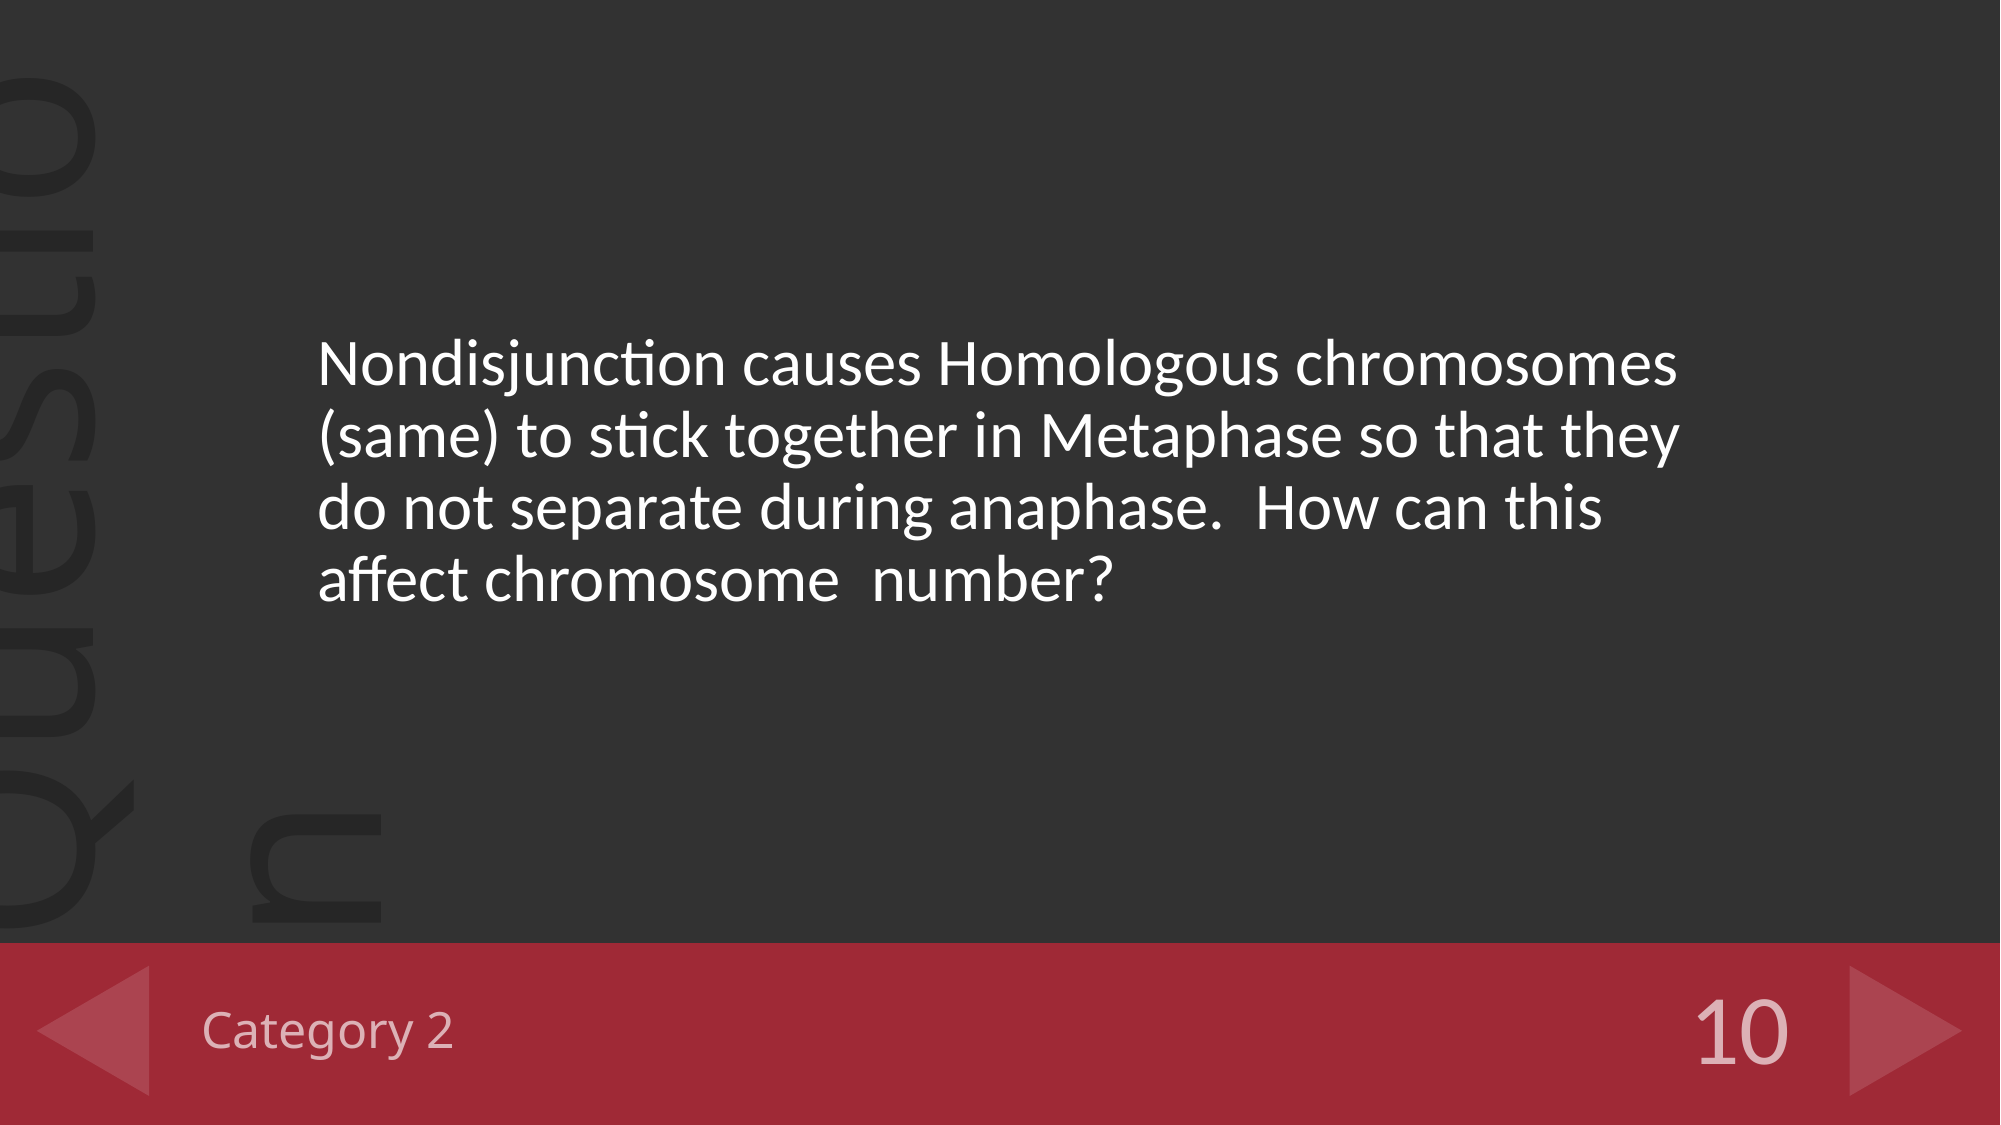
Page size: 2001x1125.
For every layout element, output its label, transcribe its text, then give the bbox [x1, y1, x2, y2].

list Nondisjunction causes Homologous chromosomes (same) to stick together in Metaphase so that they do not separate during anaphase. How can this affect chromosome number? [302, 307, 1760, 636]
title Category 2 [185, 967, 1494, 1097]
list 10 [1494, 967, 1806, 1097]
